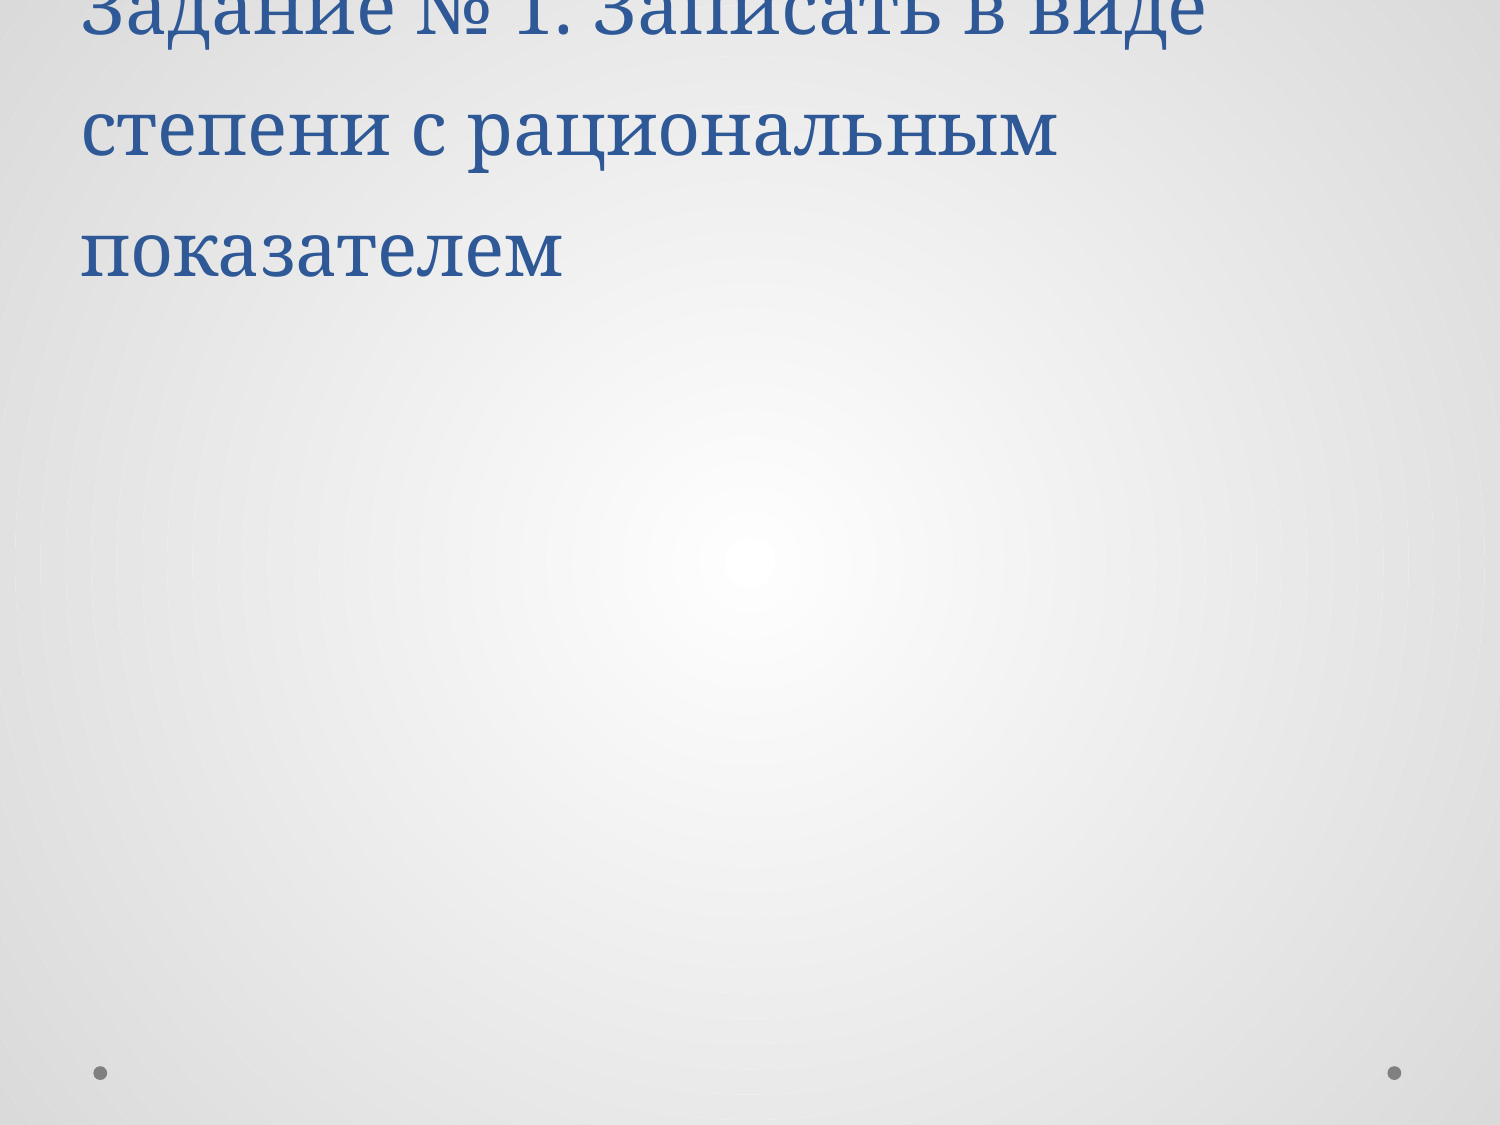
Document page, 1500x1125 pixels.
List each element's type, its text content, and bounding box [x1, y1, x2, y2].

title Задание № 1. Записать в виде степени с рациональным показателем [64, 3, 1459, 299]
